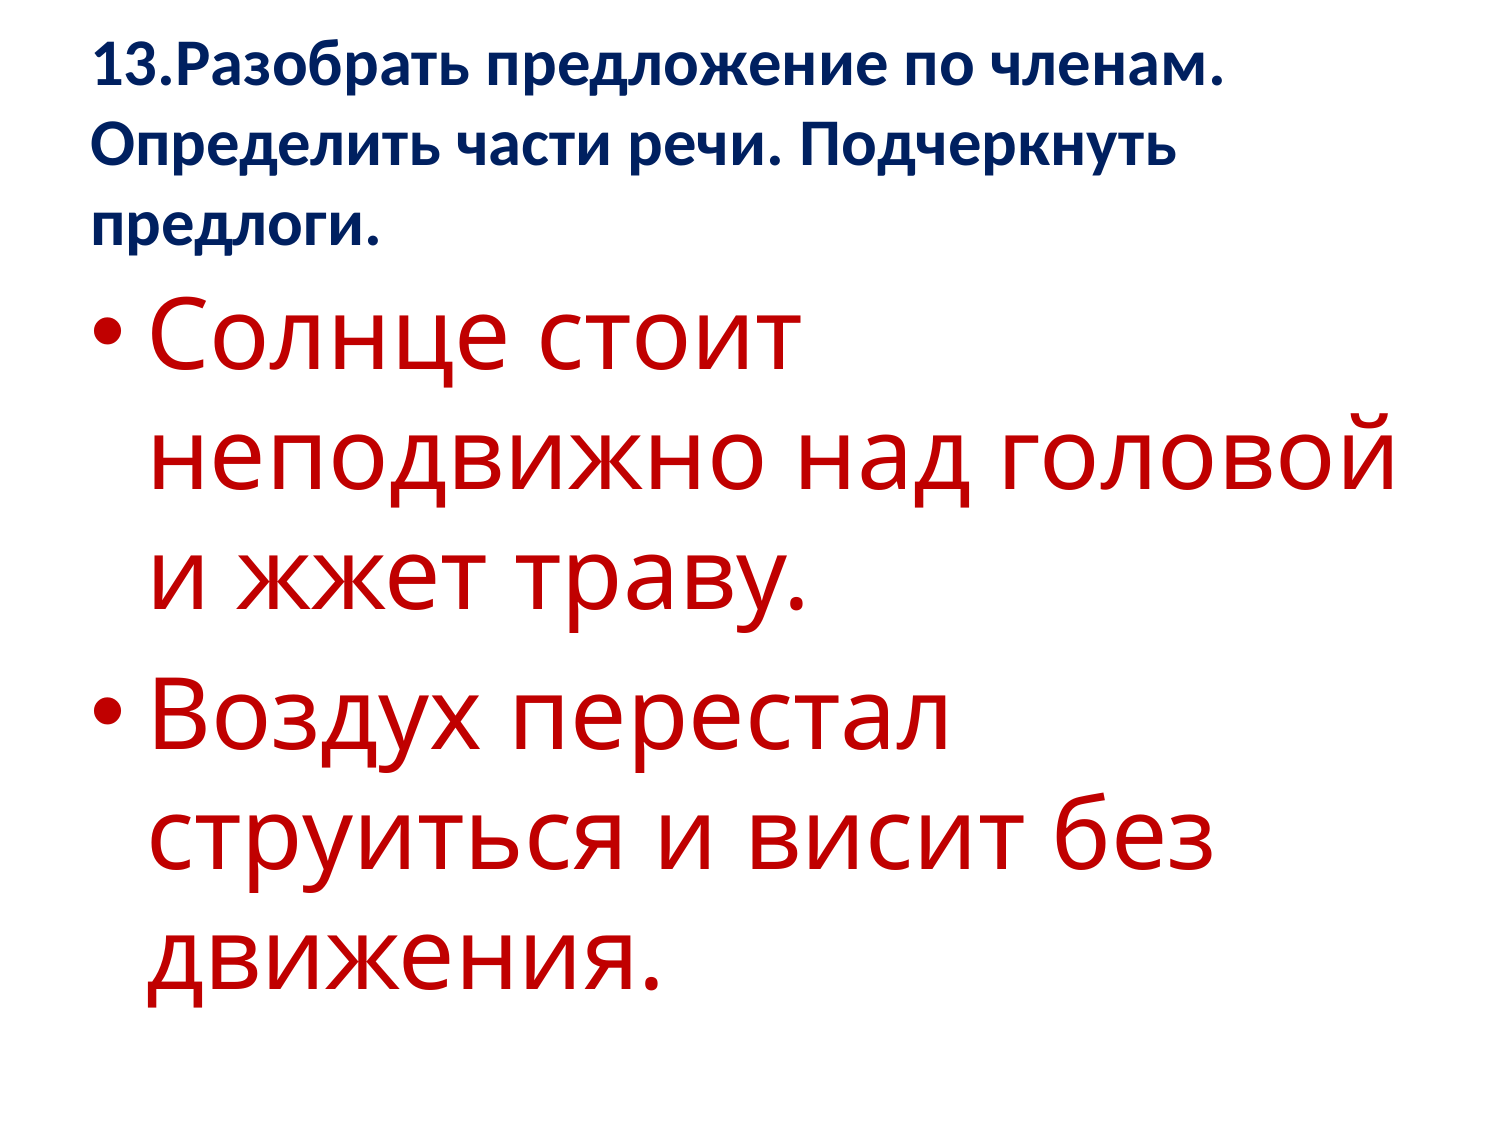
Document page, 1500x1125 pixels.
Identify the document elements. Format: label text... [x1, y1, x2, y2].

list Солнце стоит неподвижно над головой и жжет траву. Воздух перестал струиться и висит без движения. [75, 262, 1425, 1005]
title 13.Разобрать предложение по членам. Определить части речи. Подчеркнуть предлоги. [75, 45, 1425, 233]
